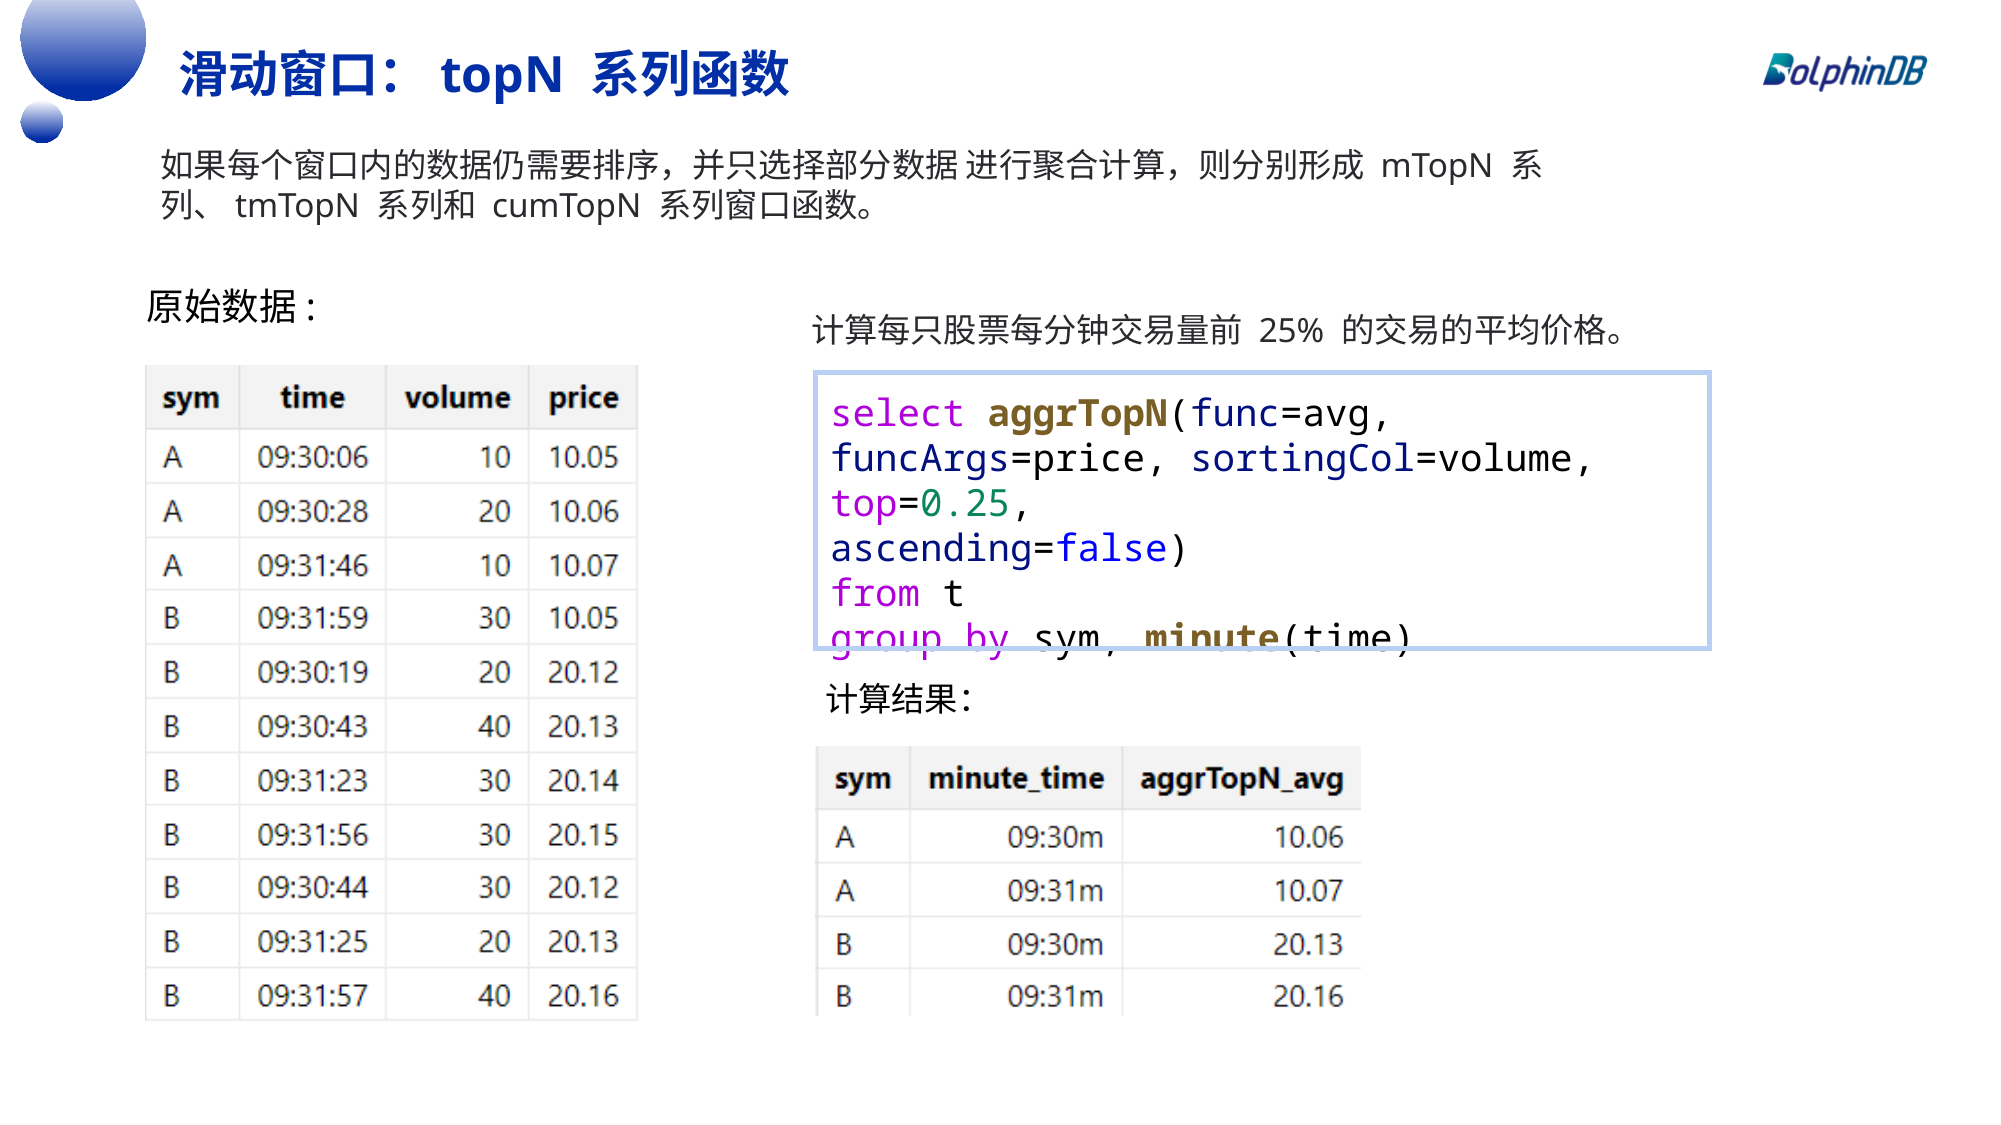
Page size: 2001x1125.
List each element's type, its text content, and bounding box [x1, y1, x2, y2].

picture [145, 365, 642, 1023]
text_box [19, 99, 64, 144]
text_box 计算每只股票每分钟交易量前 25% 的交易的平均价格。 [796, 301, 1630, 357]
text_box [814, 371, 1710, 650]
text_box 计算结果： [810, 670, 1478, 726]
picture [815, 746, 1361, 1016]
text_box 如果每个窗口内的数据仍需要排序，并只选择部分数据 进行聚合计算，则分别形成 mTopN 系列、tmTopN 系列和 cumTopN 系列窗口函数。 [145, 137, 1740, 232]
text_box 原始数据: [132, 275, 480, 336]
picture [1755, 47, 1929, 93]
text_box 滑动窗口：topN 系列函数 [163, 35, 1196, 110]
text_box [19, 0, 147, 102]
